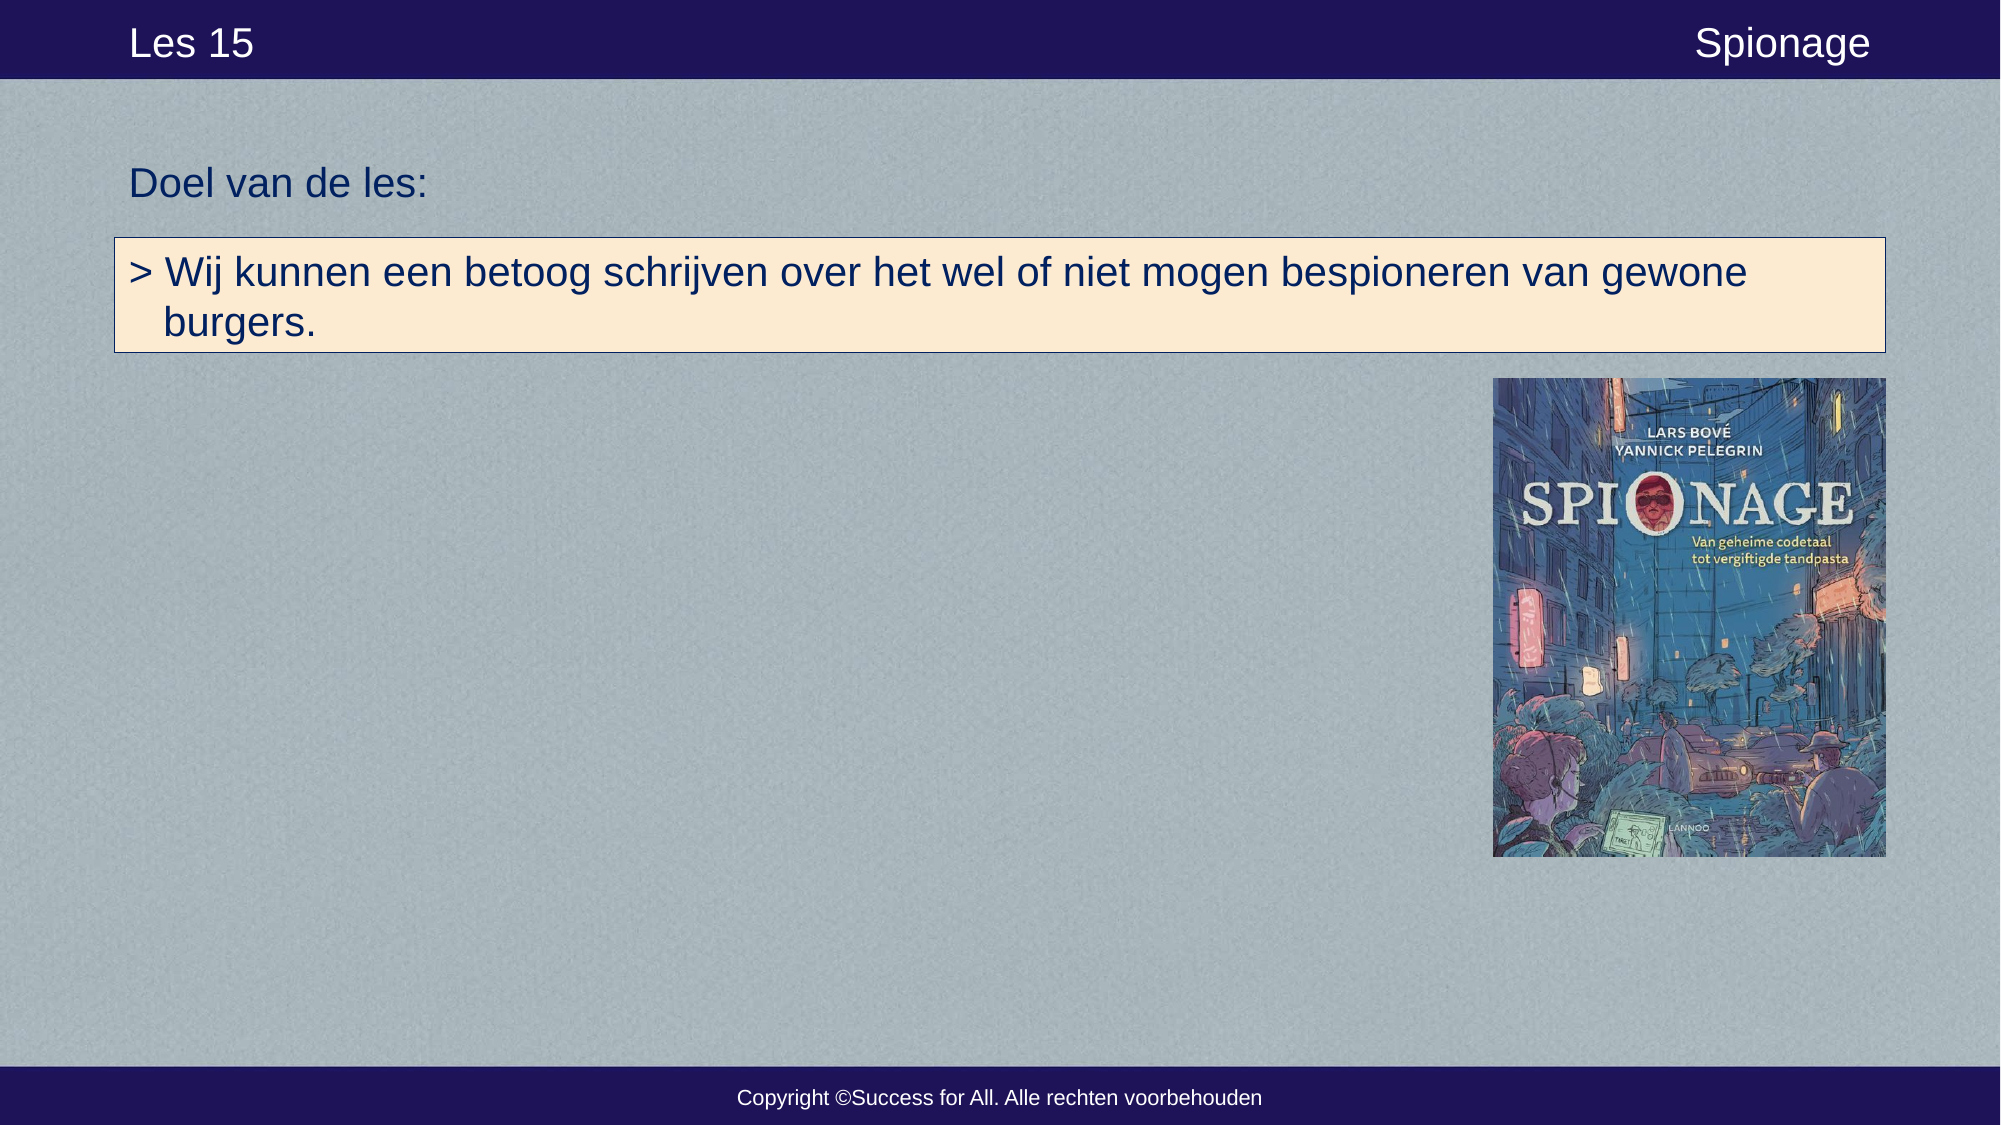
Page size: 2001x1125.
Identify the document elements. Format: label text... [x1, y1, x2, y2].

text_box > Wij kunnen een betoog schrijven over het wel of niet mogen bespioneren van gewone burgers. [114, 237, 1886, 353]
text_box Copyright ©Success for All. Alle rechten voorbehouden [0, 1076, 2000, 1125]
picture [0, 0, 2001, 1125]
text_box Les 15 [114, 8, 354, 73]
text_box Spionage [999, 8, 1886, 73]
text_box Doel van de les: [113, 148, 1635, 214]
